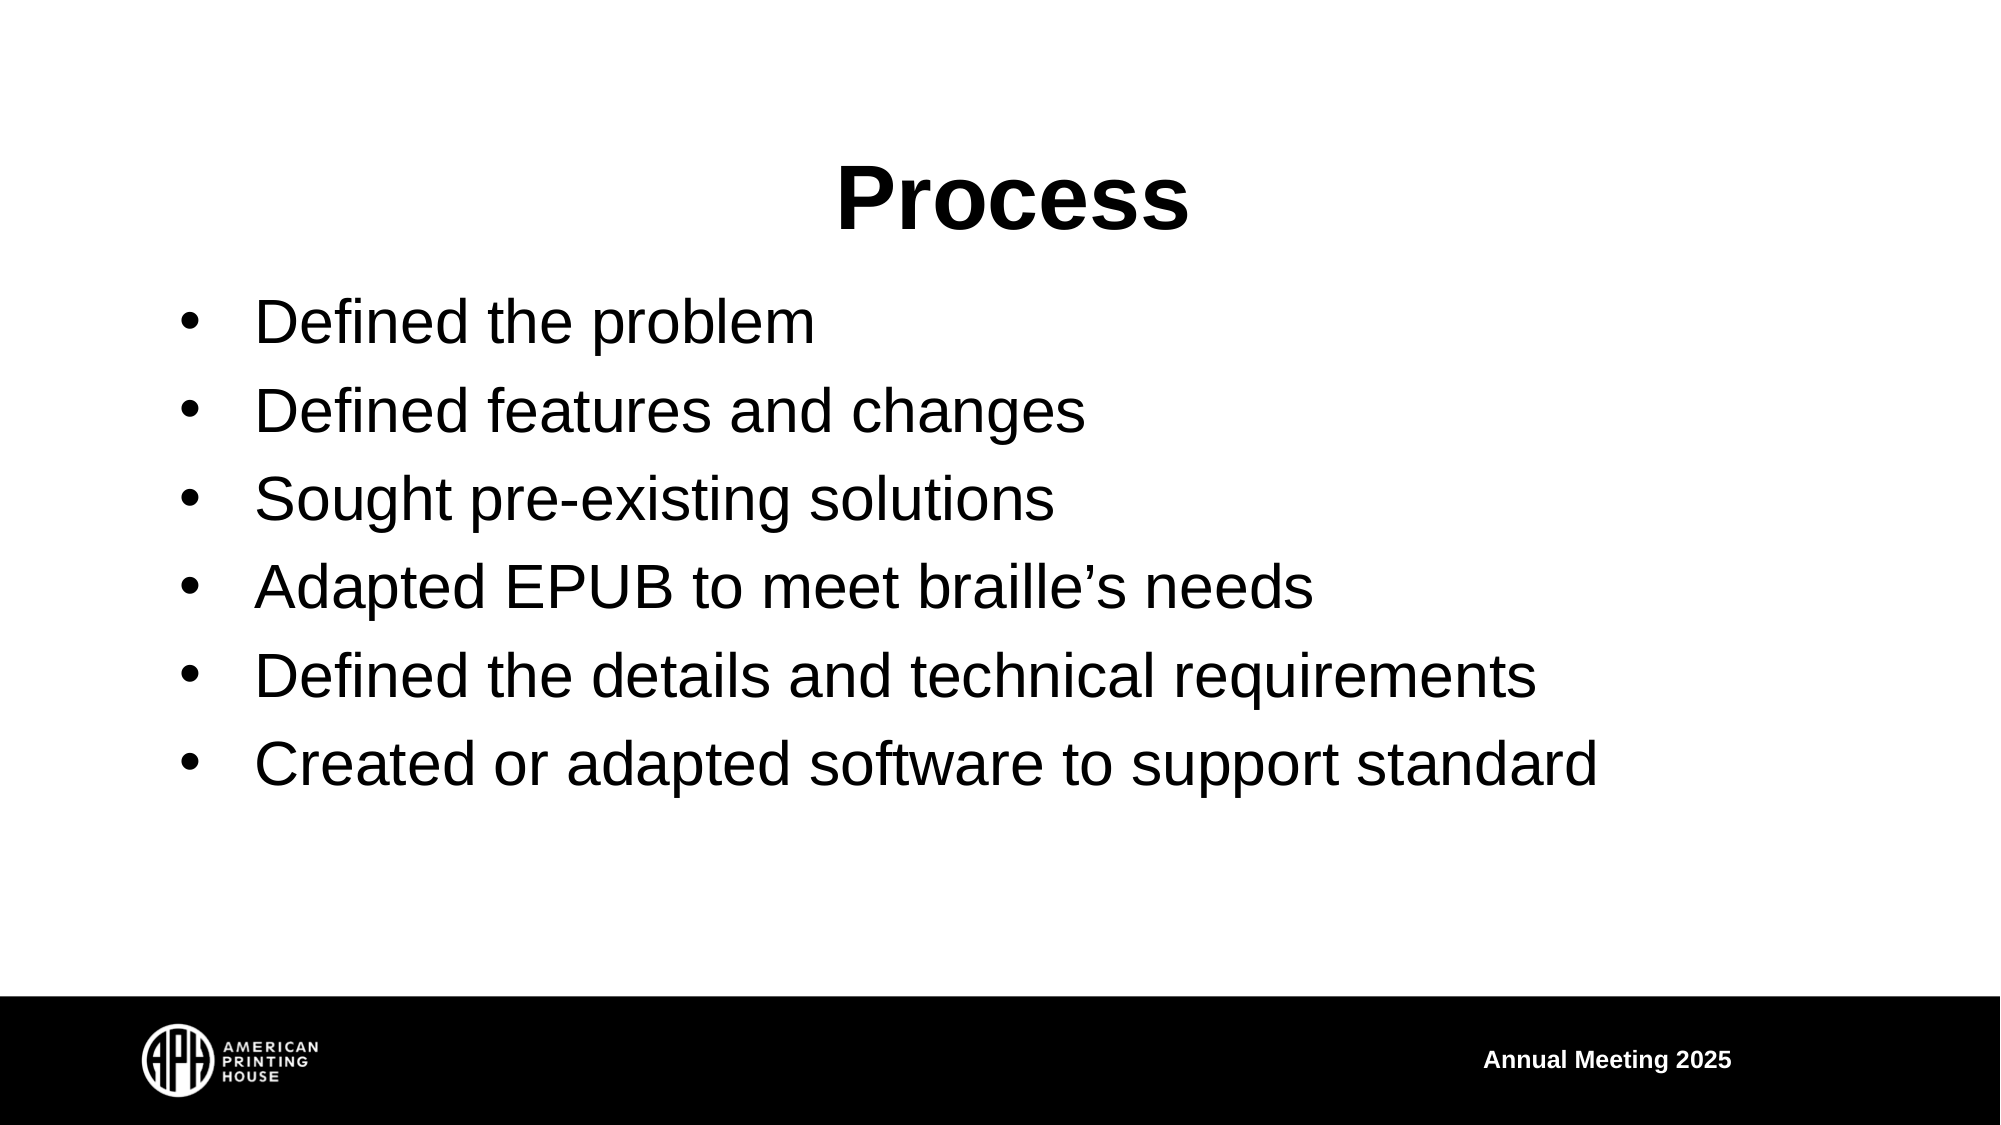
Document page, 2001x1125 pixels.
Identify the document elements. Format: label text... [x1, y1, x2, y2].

title Process [164, 128, 1863, 271]
picture [137, 1019, 326, 1102]
list Defined the problem Defined features and changes Sought pre-existing solutions Adapted EPUB to meet braille’s needs Defined the details and technical requirements Created or adapted software to support standard [164, 282, 1863, 925]
footer Annual Meeting 2025 [794, 1047, 1748, 1070]
